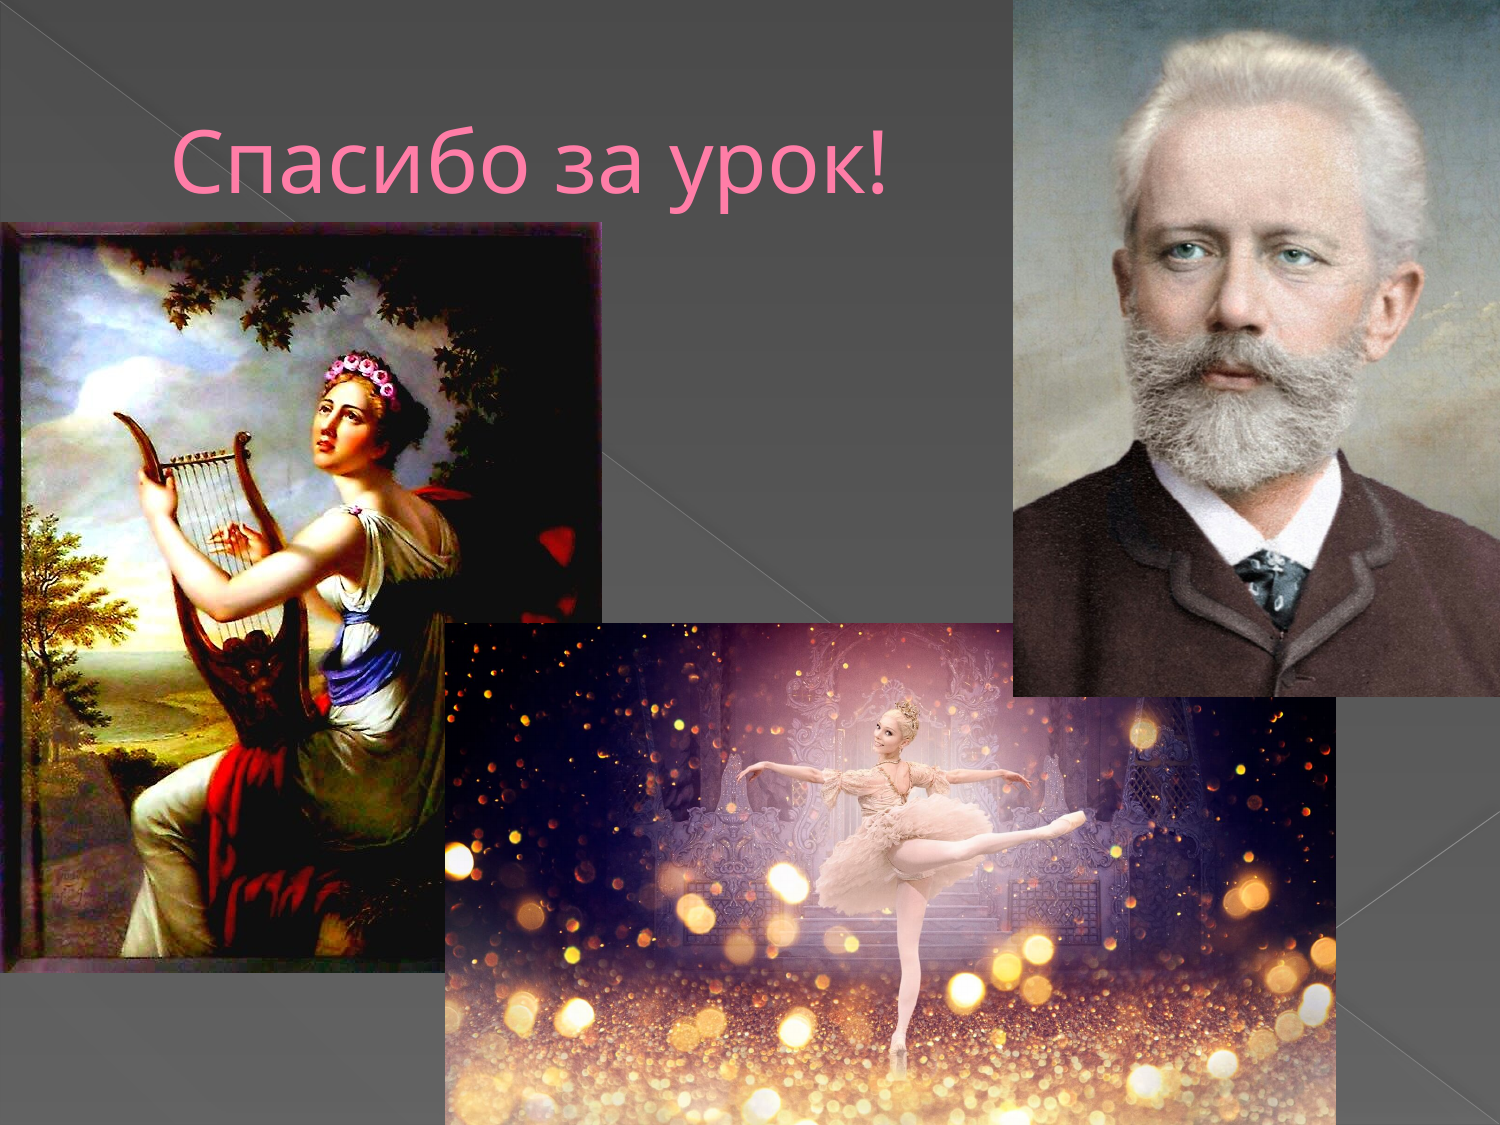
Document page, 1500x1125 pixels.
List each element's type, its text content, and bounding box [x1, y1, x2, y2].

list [0, 222, 602, 973]
title Спасибо за урок! [75, 43, 1003, 274]
picture [445, 0, 1500, 1125]
